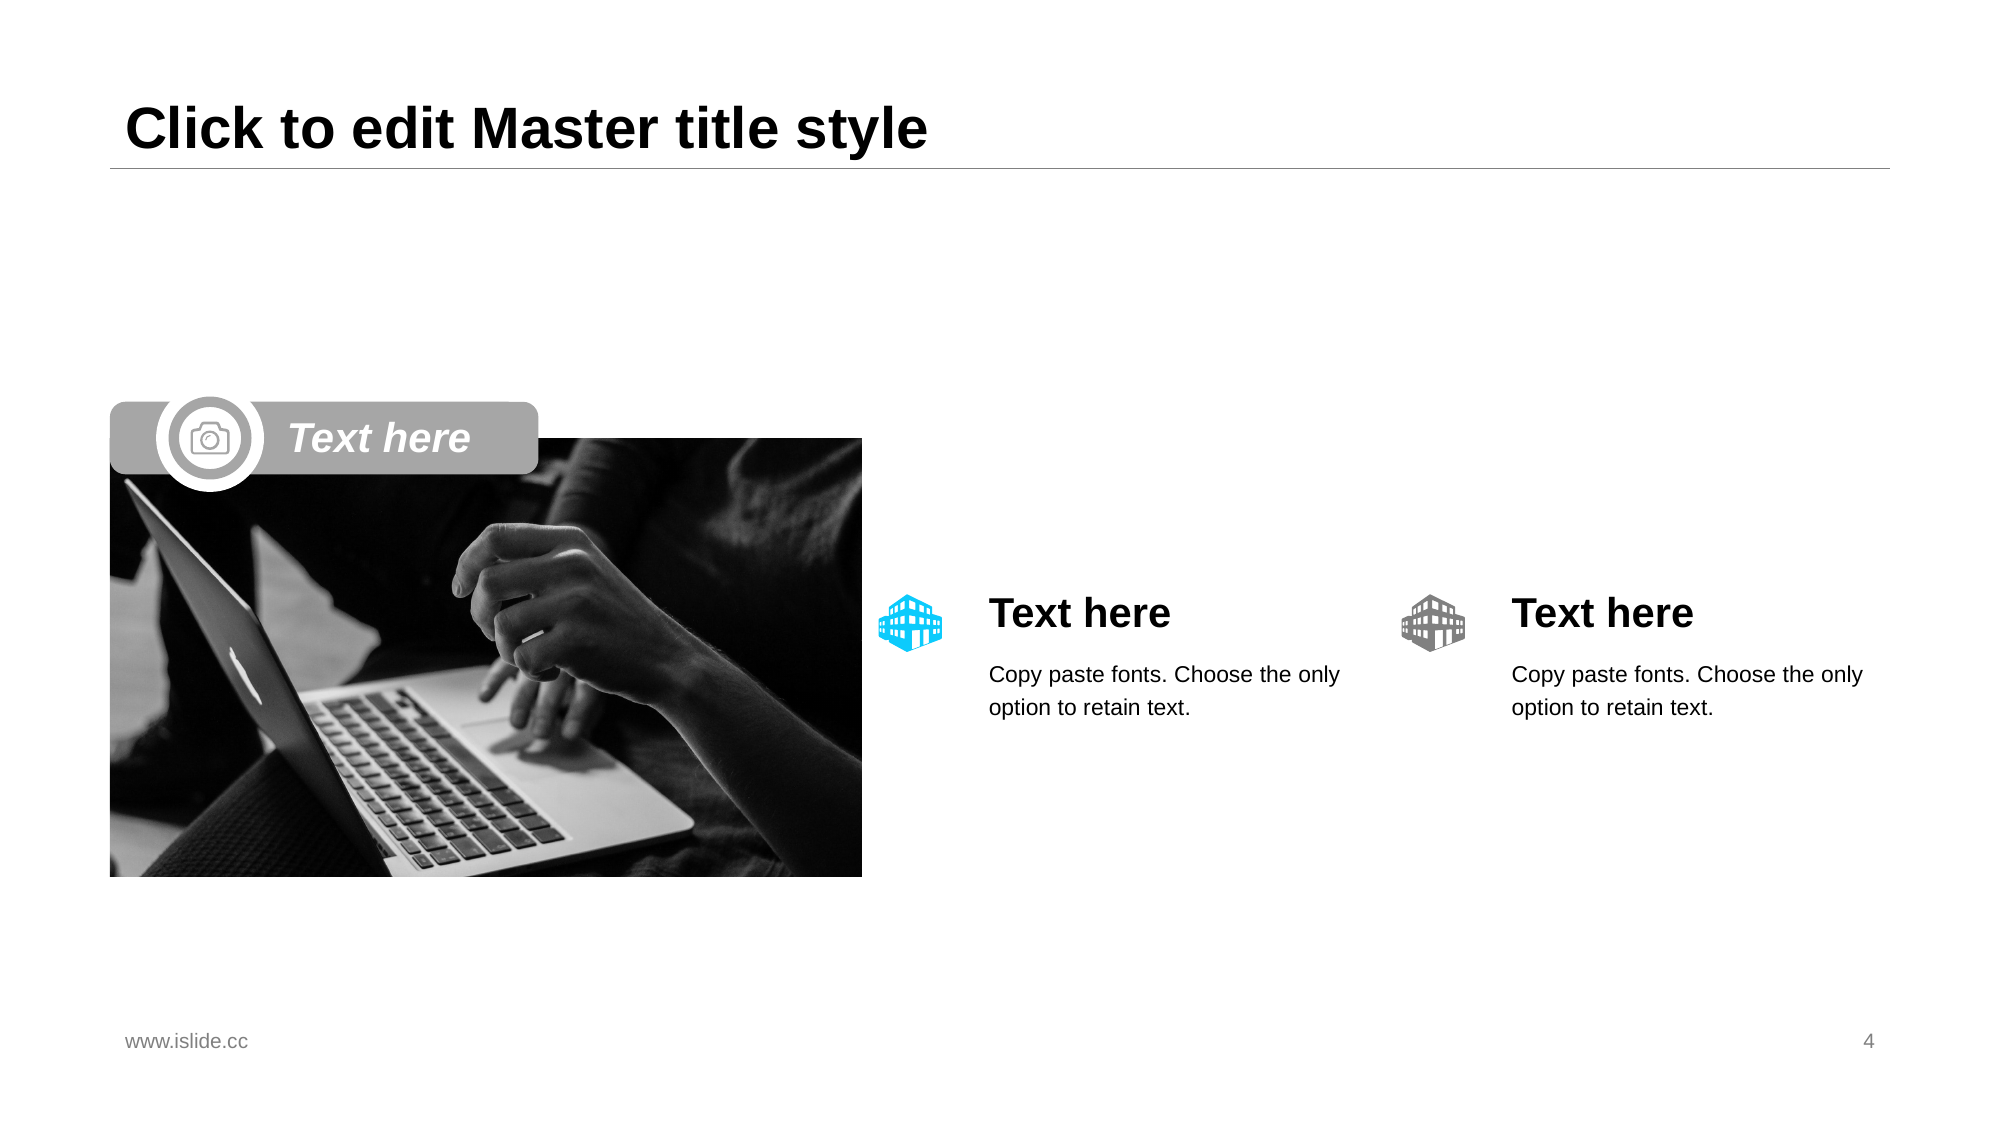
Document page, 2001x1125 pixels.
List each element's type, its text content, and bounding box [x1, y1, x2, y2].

title Click to edit Master title style [109, 0, 1890, 169]
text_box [109, 383, 1890, 877]
slide_number 4 [1412, 1023, 1890, 1058]
footer www.islide.cc [109, 1023, 790, 1058]
